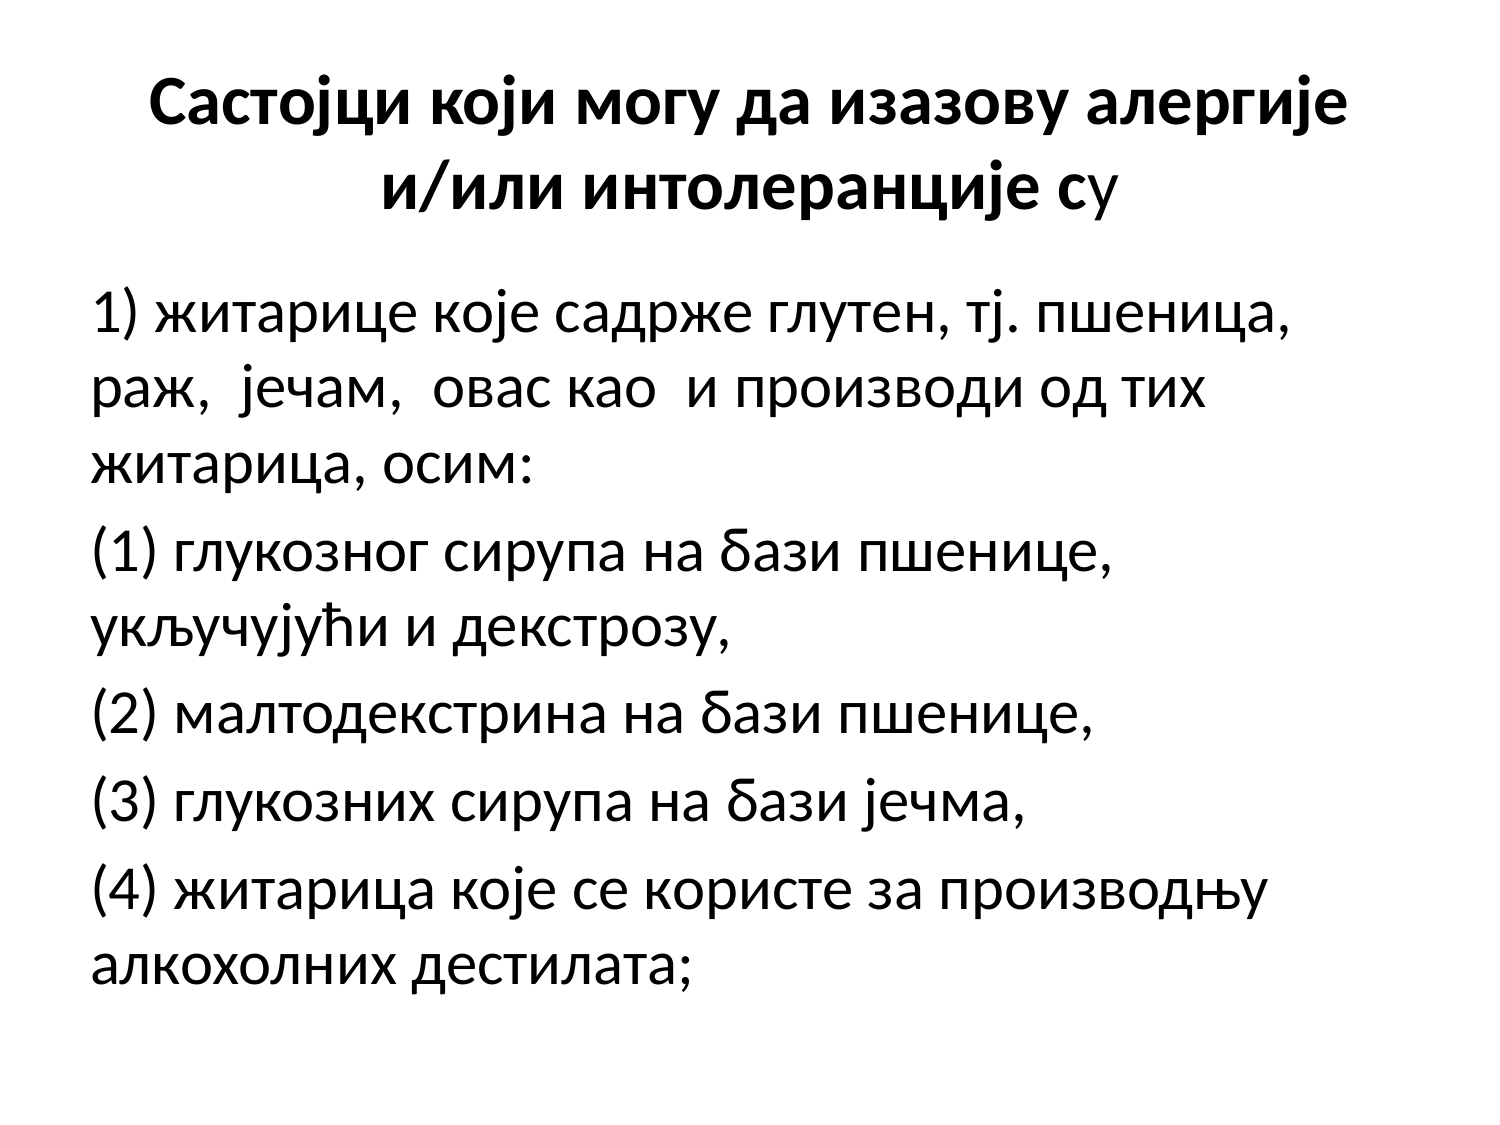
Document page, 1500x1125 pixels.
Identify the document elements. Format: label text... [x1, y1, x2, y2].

list 1) житaрицe кoje сaдржe глутeн, тj. пшeницa, рaж, jeчaм, овас као и прoизвoди oд тих житaрицa, осим: (1) глукозног сирупа на бази пшенице, укључујући и декстрозу, (2) малтодекстрина на бази пшенице, (3) глукозних сирупа на бази јечма, (4) житарица које се користе за производњу алкохолних дестилата; [75, 262, 1425, 1005]
title Састојци који могу да изазову алергије и/или интолеранције су [75, 45, 1425, 233]
